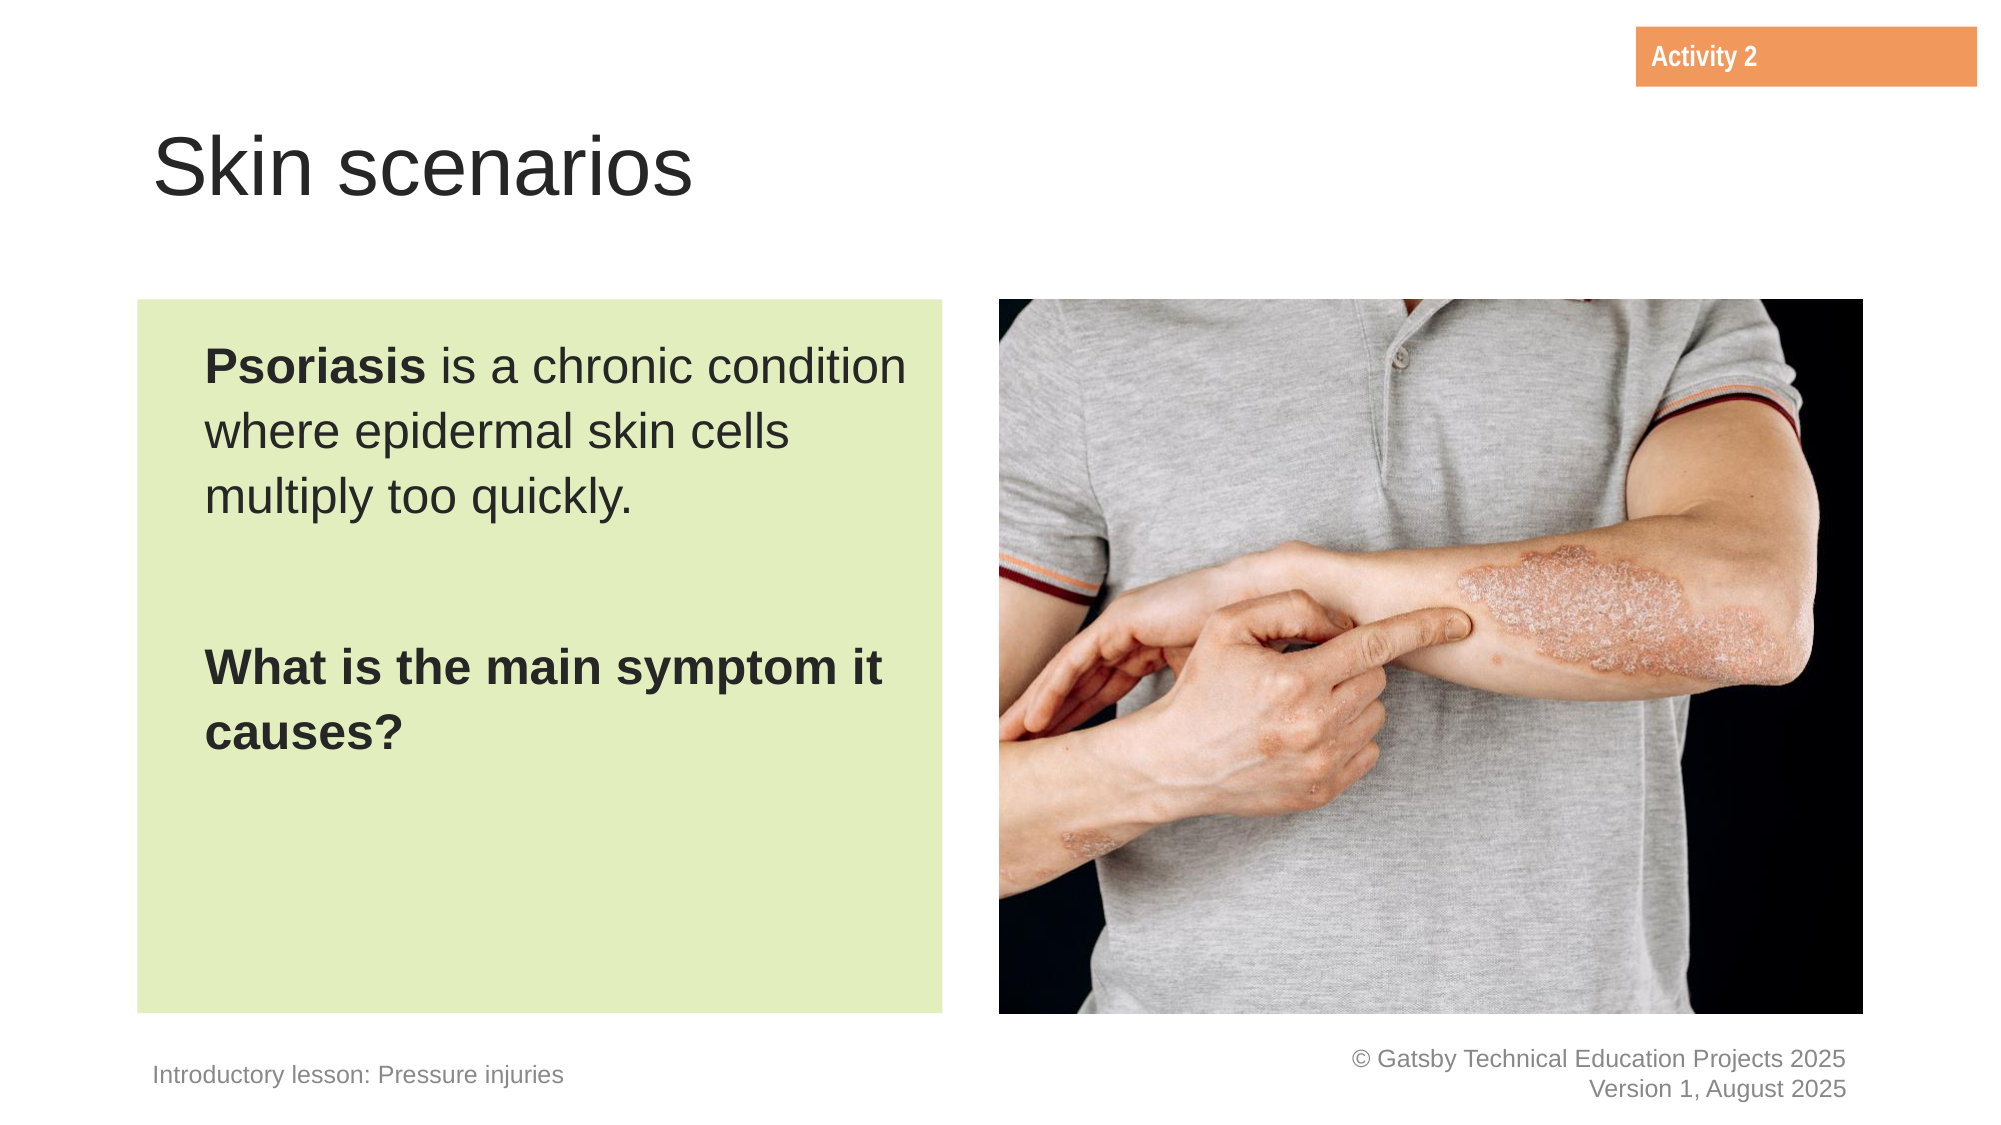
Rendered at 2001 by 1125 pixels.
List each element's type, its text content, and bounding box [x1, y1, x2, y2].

picture [999, 299, 1863, 1014]
list Introductory lesson: Pressure injuries [137, 1042, 829, 1103]
list Activity 2 [1636, 26, 1978, 87]
title Skin scenarios [137, 59, 1863, 278]
list Psoriasis is a chronic condition where epidermal skin cells multiply too quickly. What is the main symptom it causes? [137, 299, 943, 1014]
